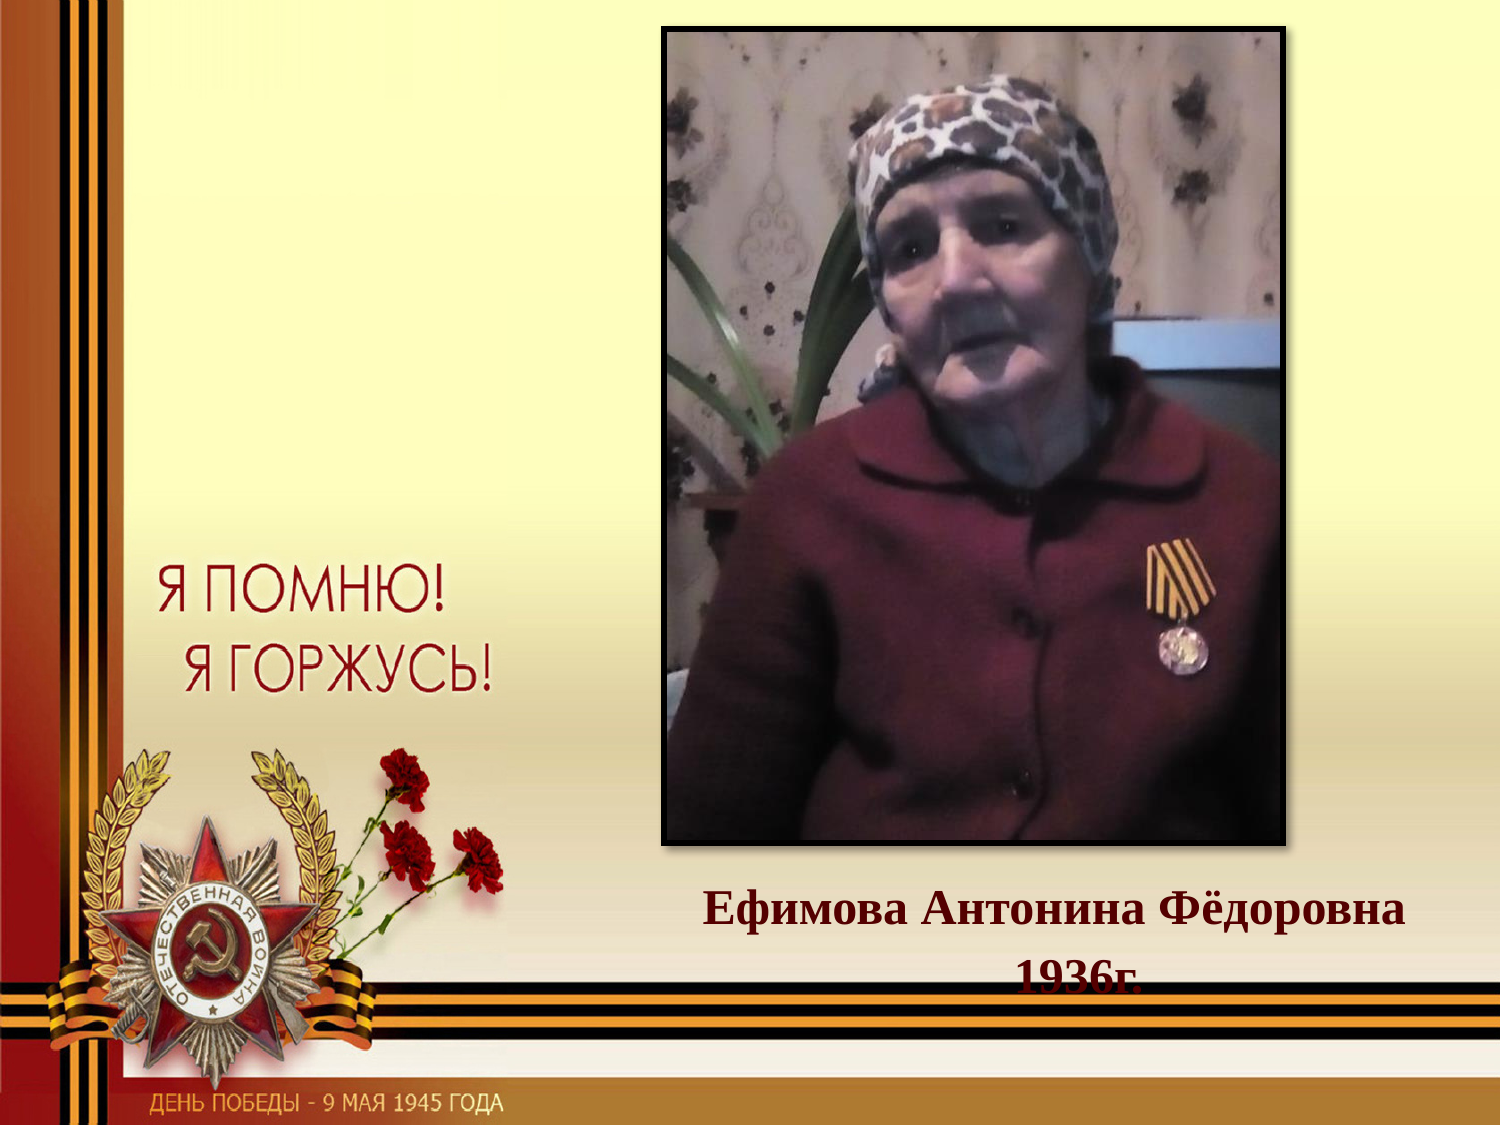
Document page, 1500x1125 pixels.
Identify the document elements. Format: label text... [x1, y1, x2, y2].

picture [0, 0, 1500, 1125]
text_box Ефимова Антонина Фёдоровна 1936г. [584, 857, 1483, 1011]
